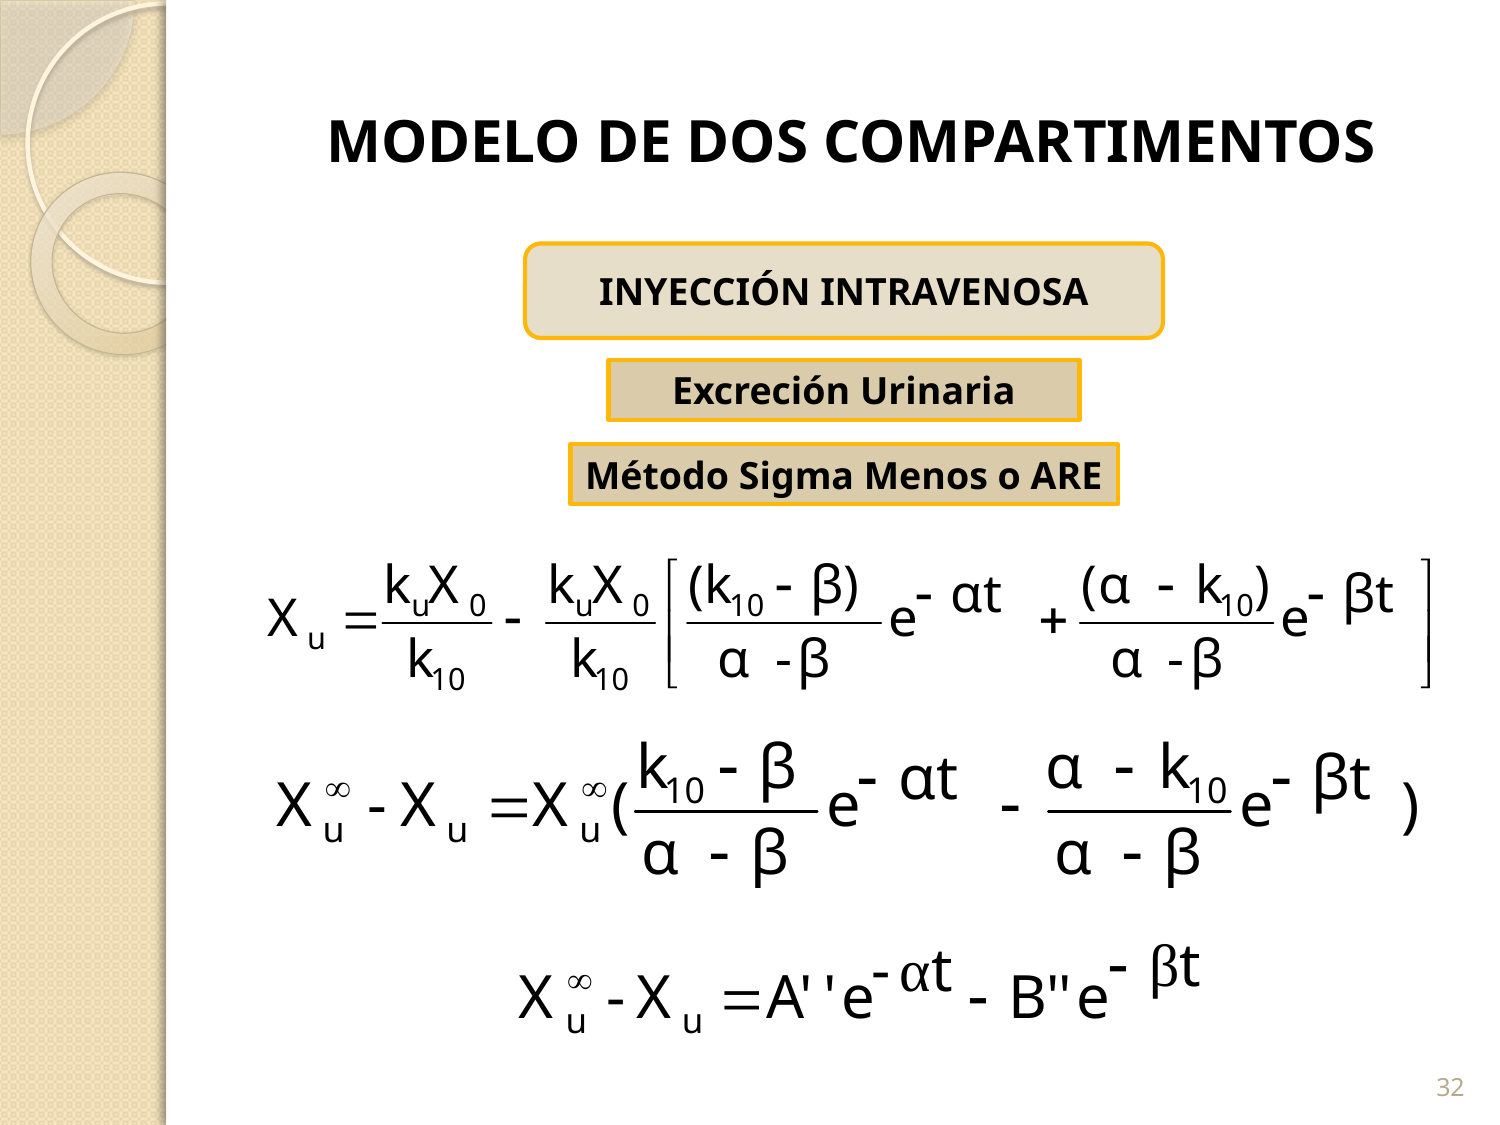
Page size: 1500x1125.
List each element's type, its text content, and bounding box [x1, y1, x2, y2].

title MODELO DE DOS COMPARTIMENTOS [235, 45, 1466, 233]
slide_number 32 [1413, 1034, 1488, 1113]
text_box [244, 548, 1450, 703]
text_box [249, 729, 1429, 889]
text_box Excreción Urinaria [606, 358, 1082, 422]
text_box INYECCIÓN INTRAVENOSA [522, 241, 1166, 341]
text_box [493, 928, 1211, 1049]
text_box Método Sigma Menos o ARE [568, 442, 1120, 506]
